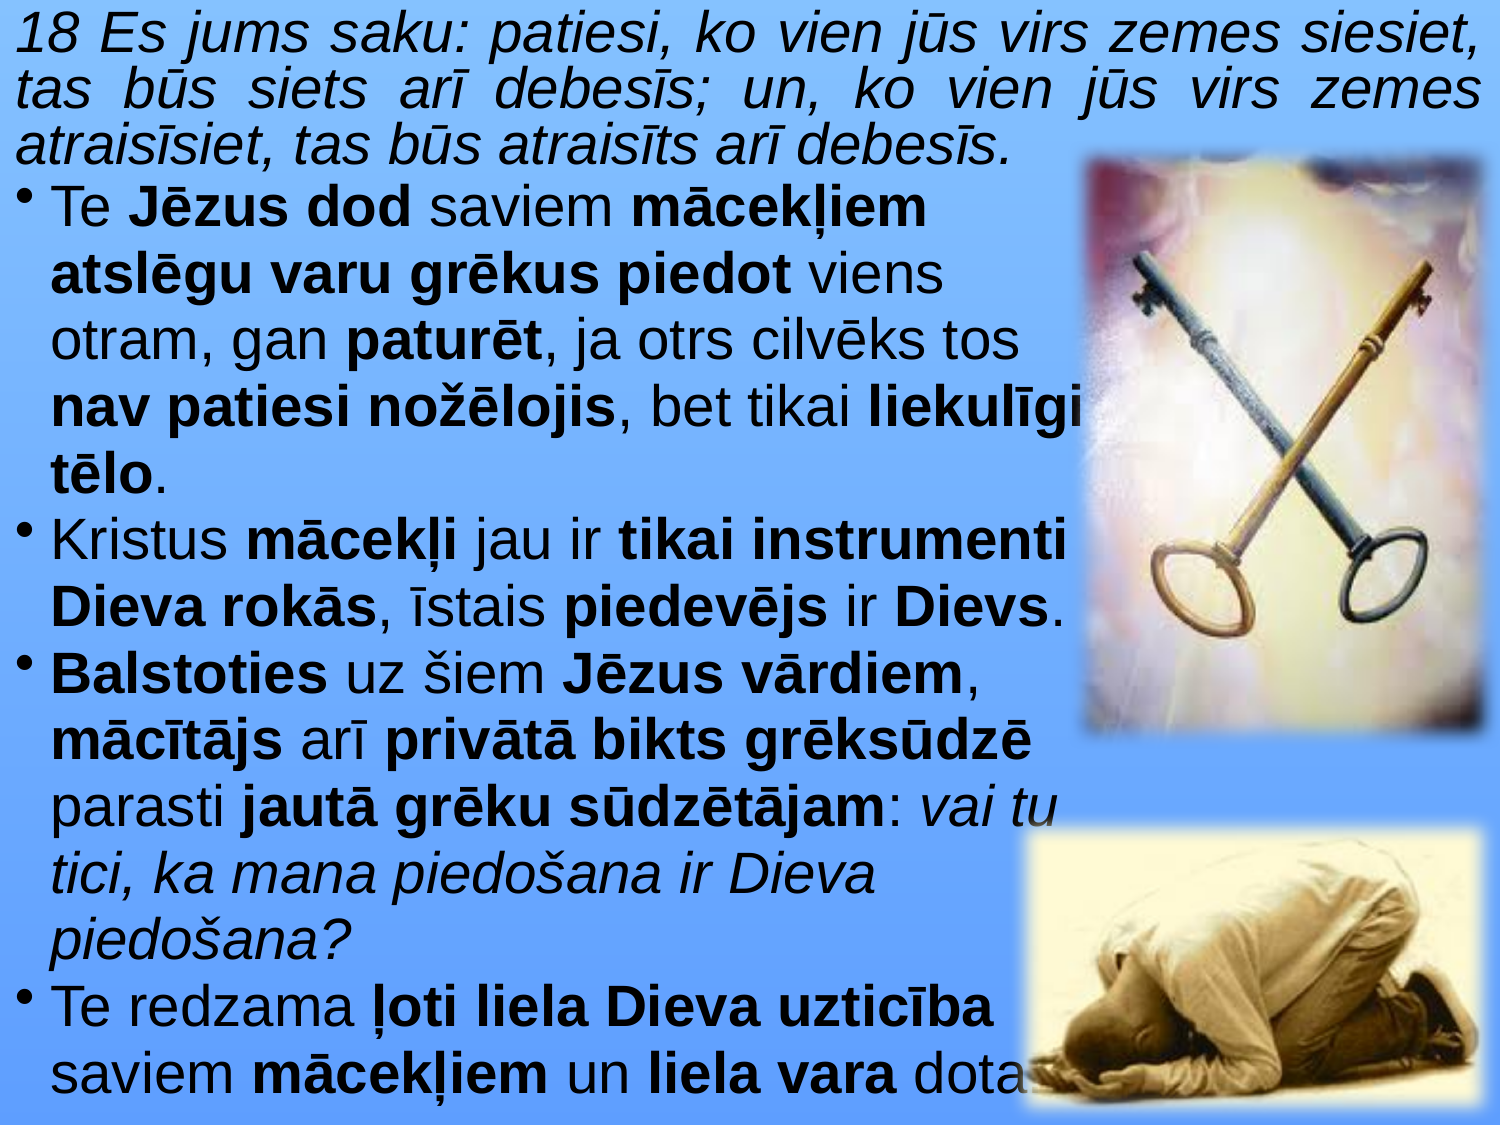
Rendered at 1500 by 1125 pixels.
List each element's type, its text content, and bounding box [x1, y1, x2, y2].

picture [1007, 809, 1500, 1125]
picture [1068, 140, 1500, 751]
list 18 Es jums saku: patiesi, ko vien jūs virs zemes siesiet, tas būs siets arī debesīs; un, ko vien jūs virs zemes atraisīsiet, tas būs atraisīts arī debesīs. [0, 0, 1500, 163]
text_box Te Jēzus dod saviem mācekļiem atslēgu varu grēkus piedot viens otram, gan paturēt, ja otrs cilvēks tos nav patiesi nožēlojis, bet tikai liekulīgi tēlo. Kristus mācekļi jau ir tikai instrumenti Dieva rokās, īstais piedevējs ir Dievs. Balstoties uz šiem Jēzus vārdiem, mācītājs arī privātā bikts grēksūdzē parasti jautā grēku sūdzētājam: vai tu tici, ka mana piedošana ir Dieva piedošana? Te redzama ļoti liela Dieva uzticība saviem mācekļiem un liela vara dota. [0, 163, 1102, 1113]
